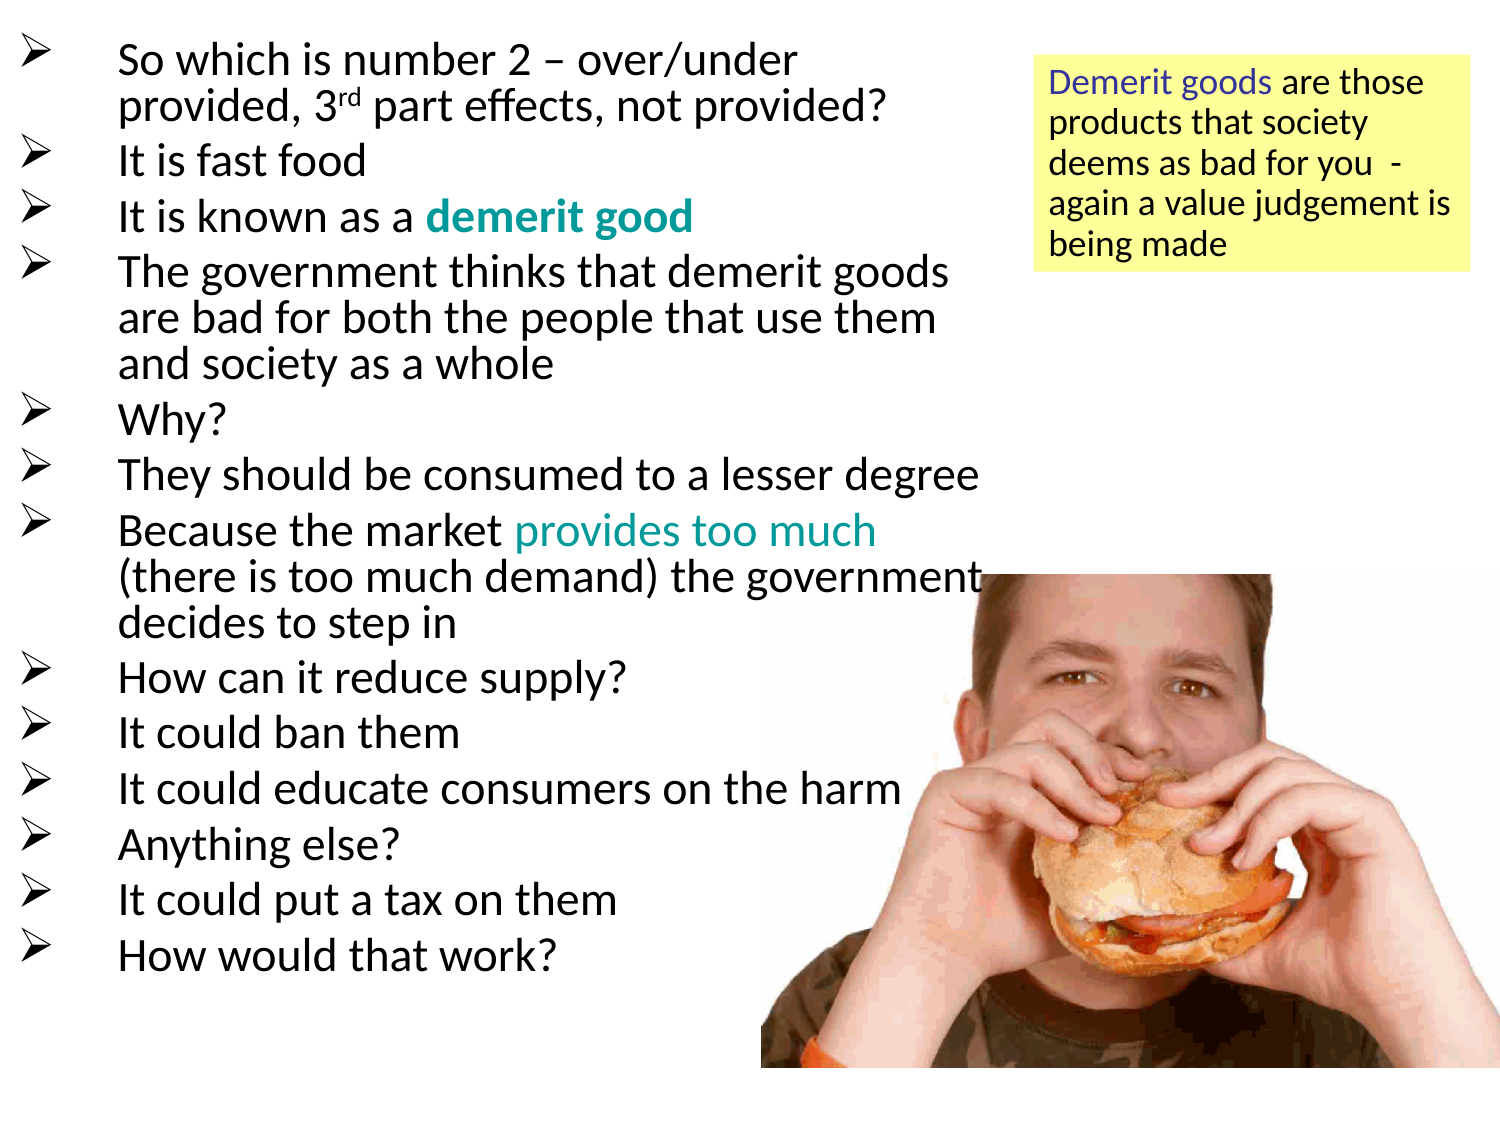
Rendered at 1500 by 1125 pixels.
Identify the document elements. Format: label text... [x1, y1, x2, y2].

picture [761, 573, 1500, 1068]
text_box Demerit goods are those products that society deems as bad for you - again a value judgement is being made [1033, 54, 1471, 272]
list So which is number 2 – over/under provided, 3rd part effects, not provided? It is fast food It is known as a demerit good The government thinks that demerit goods are bad for both the people that use them and society as a whole Why? They should be consumed to a lesser degree Because the market provides too much (there is too much demand) the government decides to step in How can it reduce supply? It could ban them It could educate consumers on the harm Anything else? It could put a tax on them How would that work? [2, 31, 1001, 1125]
